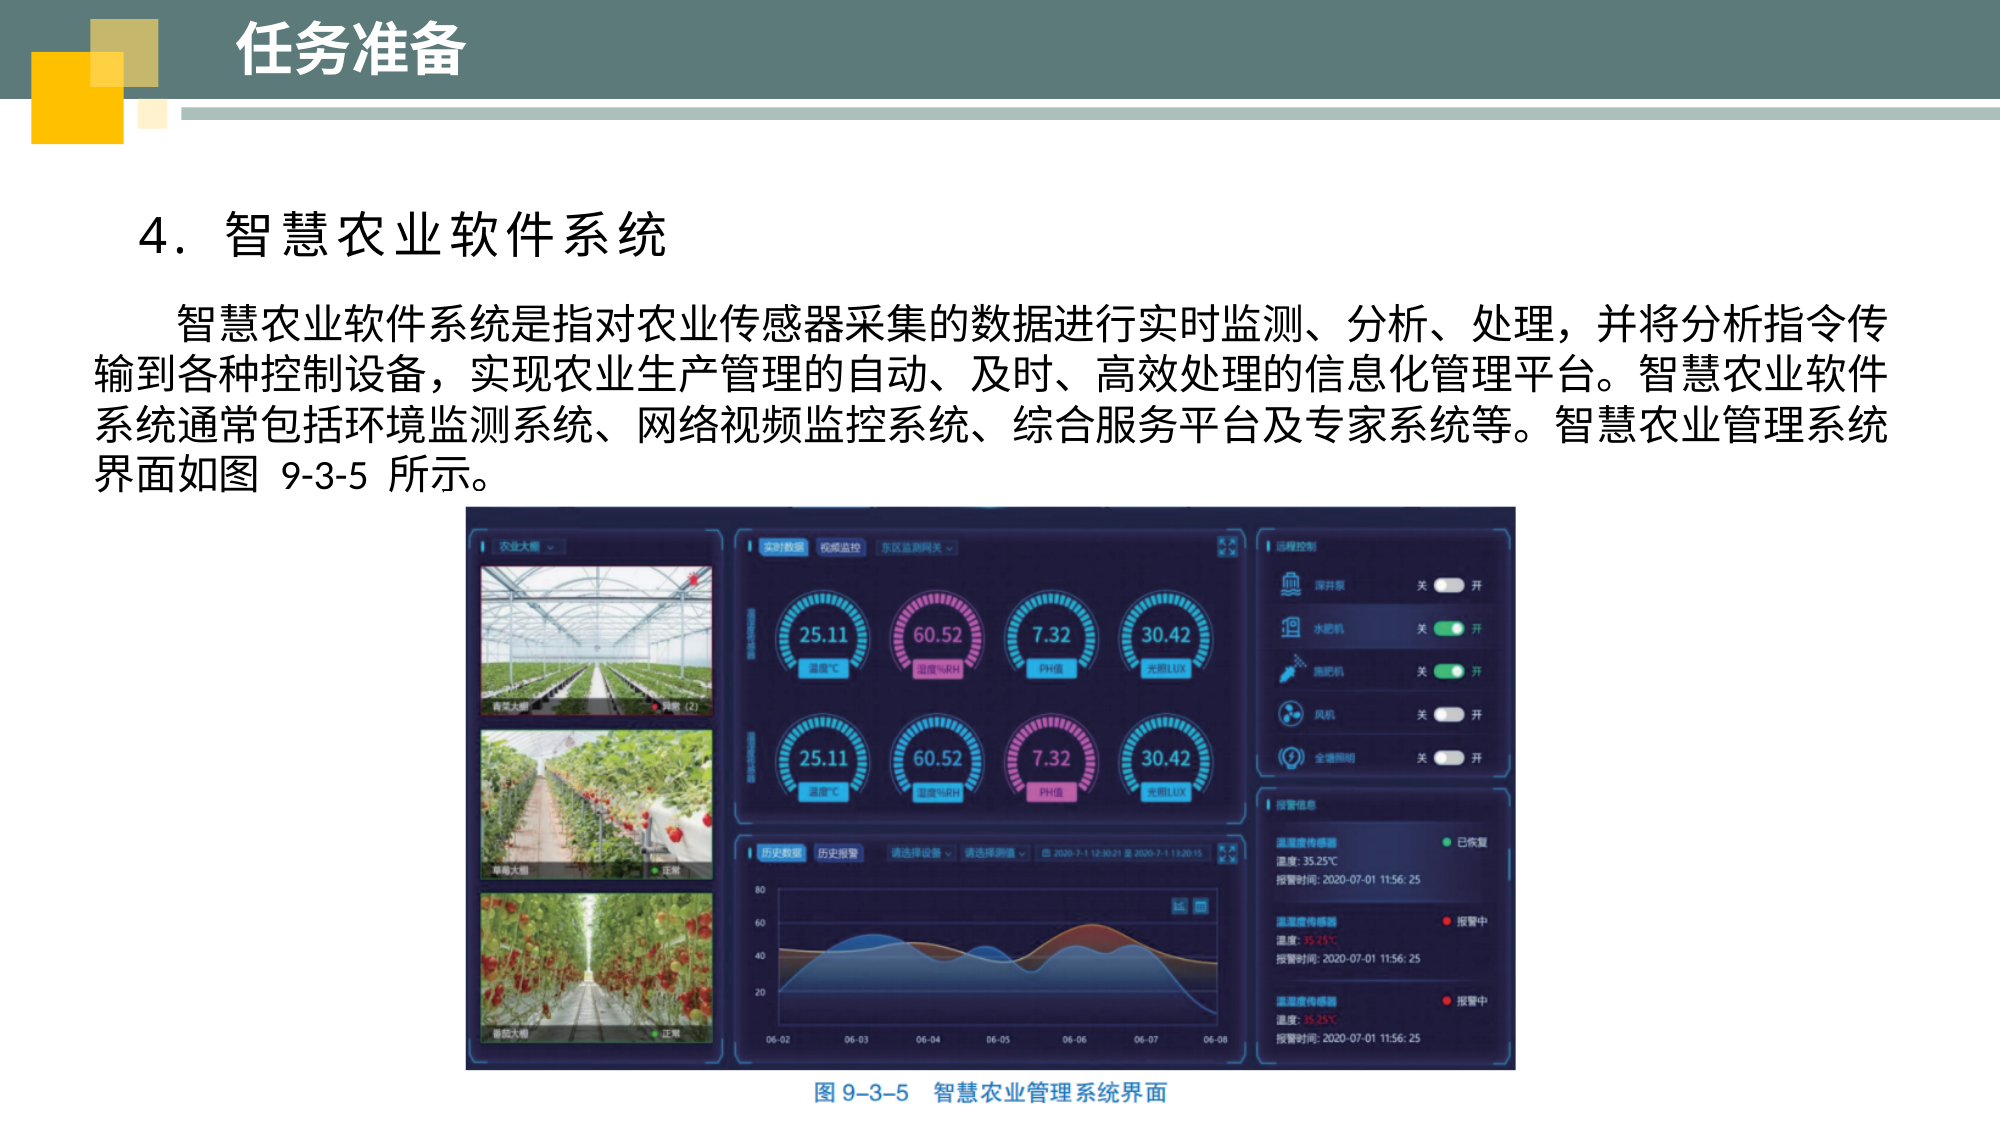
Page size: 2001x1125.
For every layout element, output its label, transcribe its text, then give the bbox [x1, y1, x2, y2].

text_box 4. 智慧农业软件系统 [123, 196, 839, 272]
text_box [0, 0, 2000, 145]
text_box 智慧农业软件系统是指对农业传感器采集的数据进行实时监测、分析、处理，并将分析指令传输到各种控制设备，实现农业生产管理的自动、及时、高效处理的信息化管理平台。智慧农业软件系统通常包括环境监测系统、网络视频监控系统、综合服务平台及专家系统等。智慧农业管理系统界面如图 9-3-5 所示。 [78, 290, 1913, 506]
picture [444, 491, 1545, 1108]
